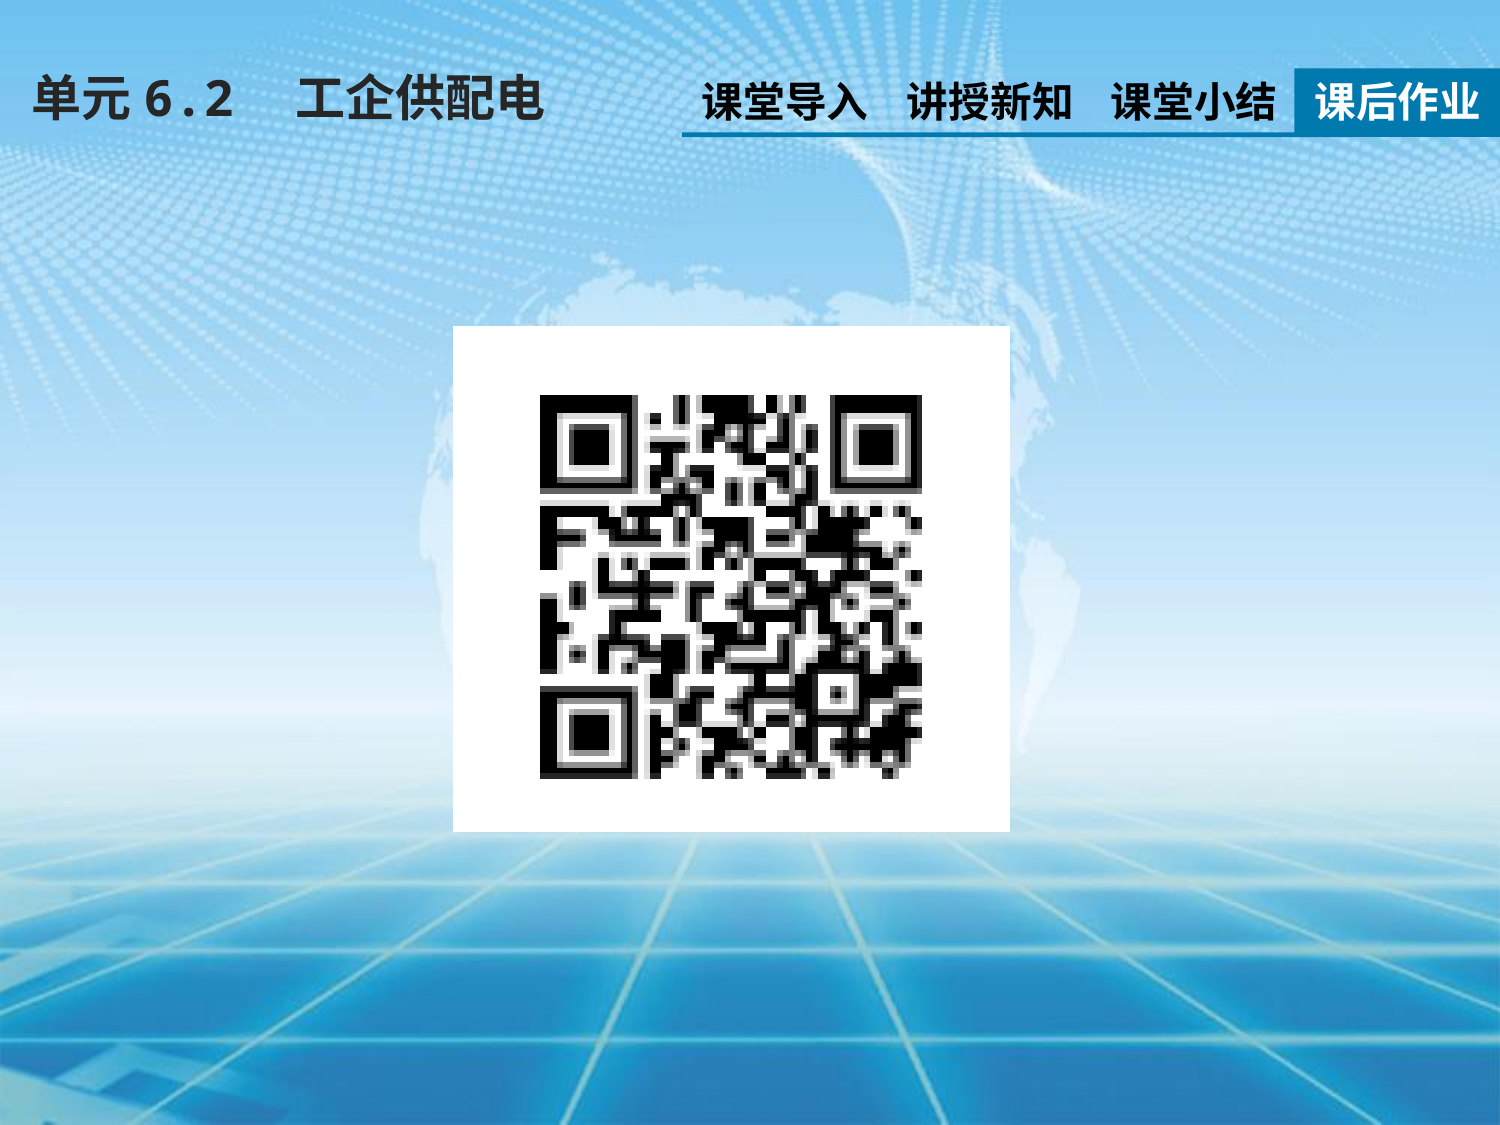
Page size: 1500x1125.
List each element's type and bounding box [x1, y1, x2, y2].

text_box [16, 59, 1500, 135]
picture [0, 0, 1500, 1125]
